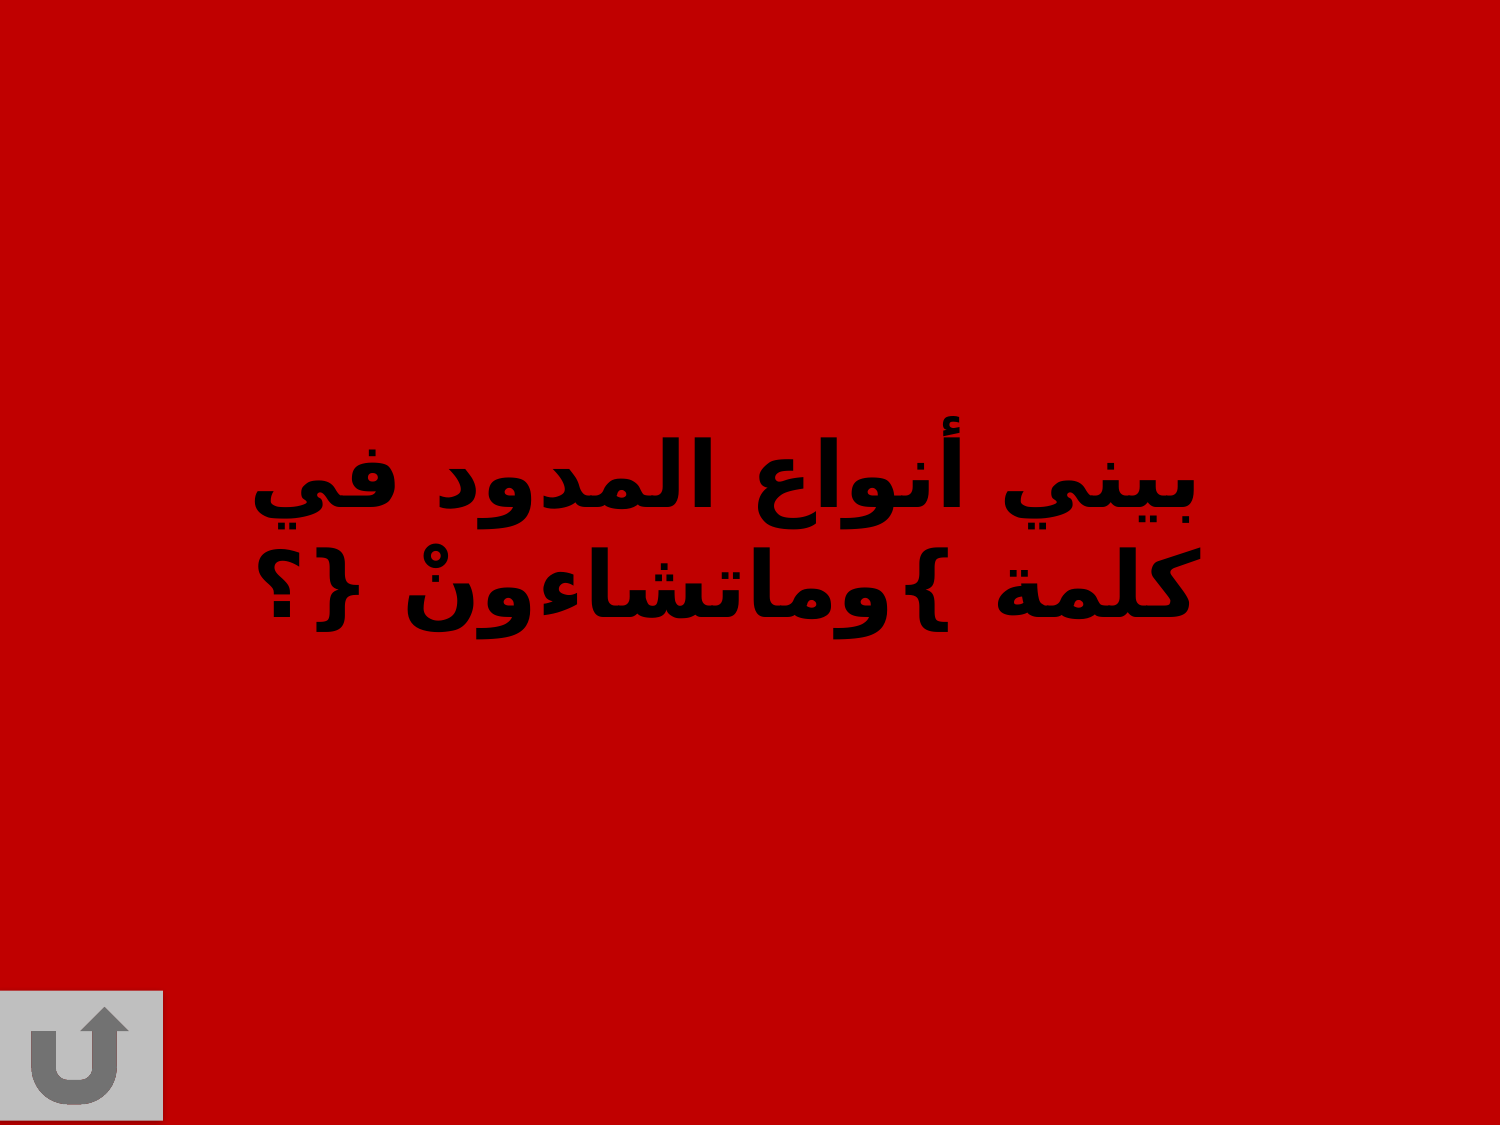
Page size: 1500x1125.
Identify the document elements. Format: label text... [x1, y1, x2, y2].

text_box بيني أنواع المدود في كلمة }وماتشاءونْ {؟ [218, 408, 1235, 644]
text_box [0, 990, 163, 1121]
